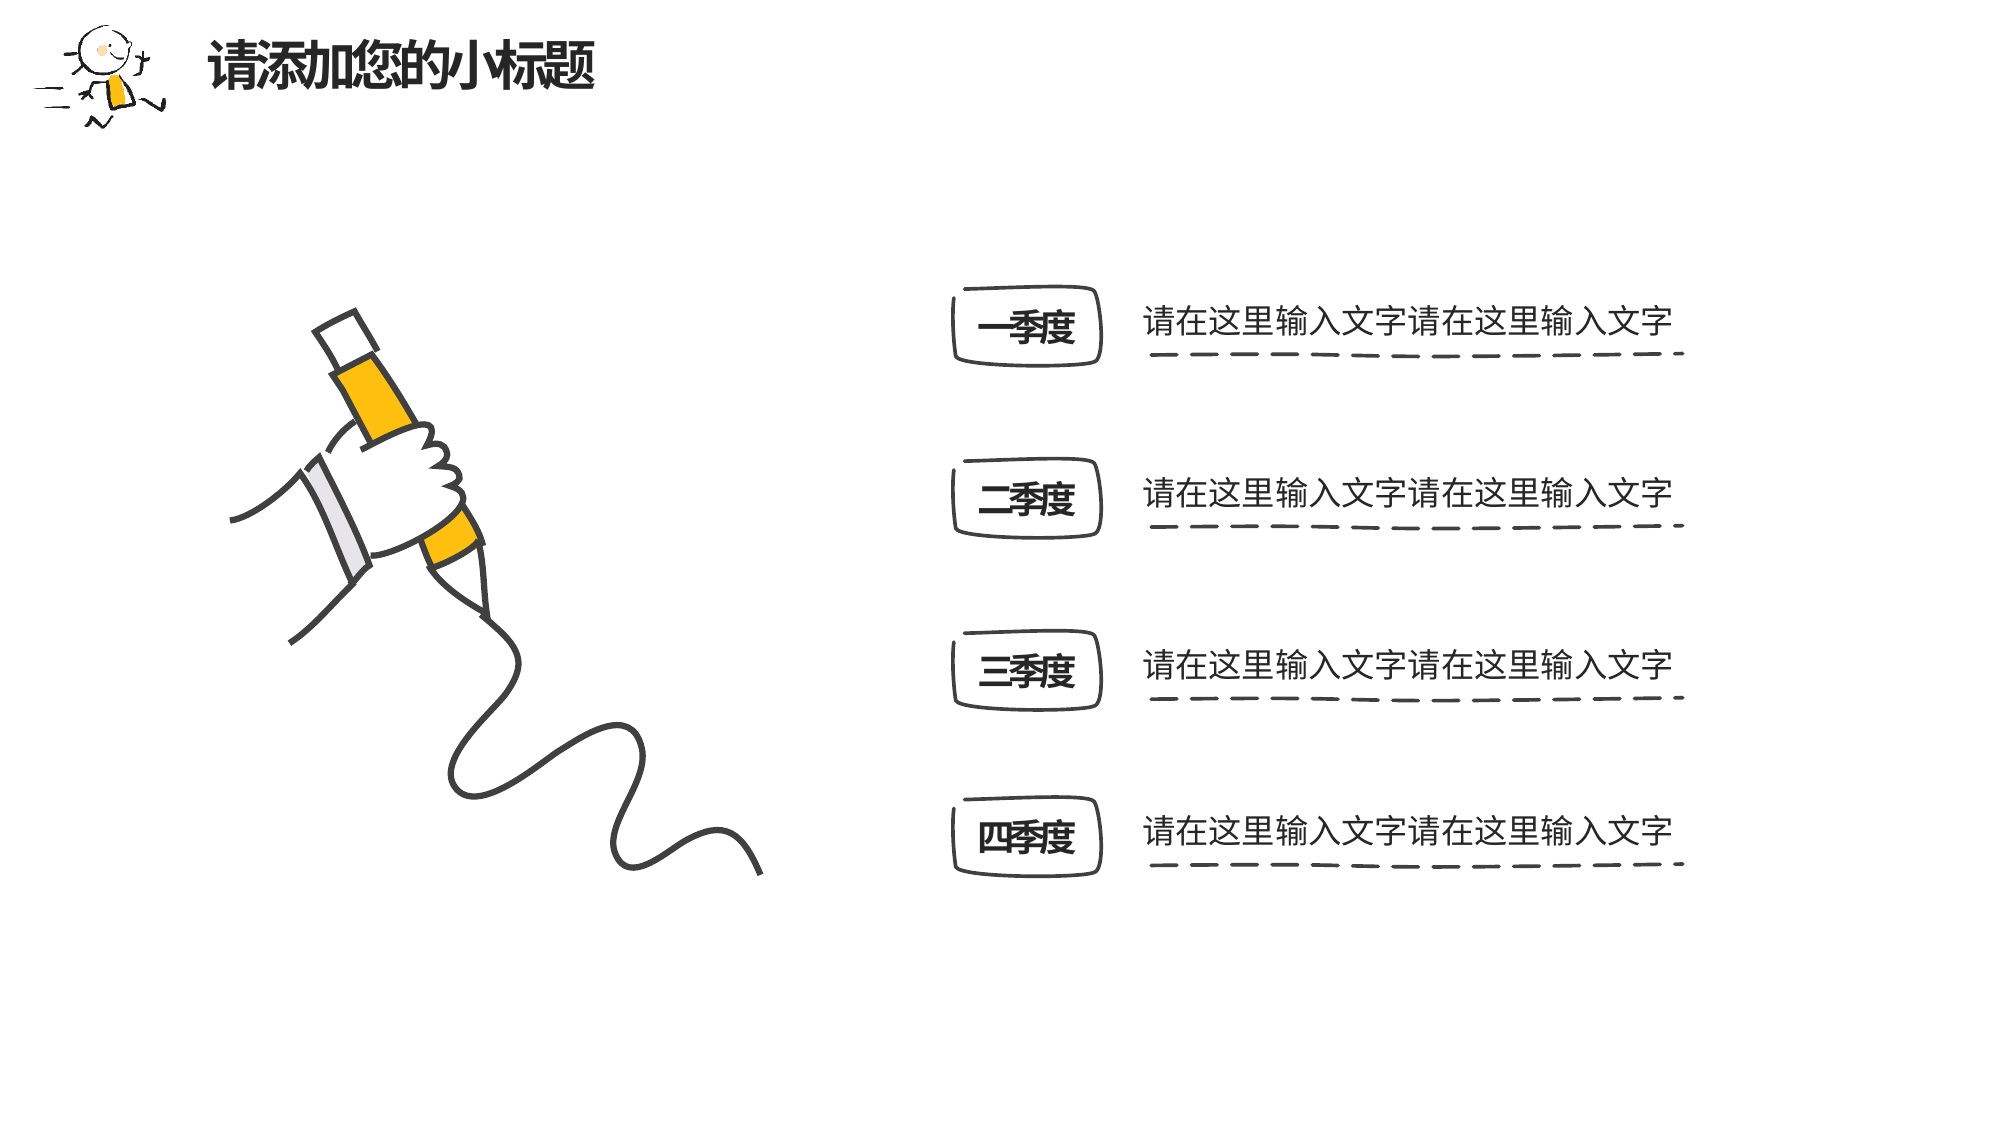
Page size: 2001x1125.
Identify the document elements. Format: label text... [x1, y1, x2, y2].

text_box 二季度 [951, 457, 1103, 539]
text_box 请在这里输入文字请在这里输入文字 [1127, 793, 1880, 858]
text_box 三季度 [951, 629, 1103, 711]
text_box [1150, 352, 1684, 358]
text_box [1150, 696, 1684, 702]
text_box 请在这里输入文字请在这里输入文字 [1127, 454, 1880, 520]
picture [19, 17, 176, 140]
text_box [250, 317, 692, 948]
text_box 请在这里输入文字请在这里输入文字 [1127, 282, 1880, 348]
text_box 一季度 [951, 285, 1103, 367]
text_box 请添加您的小标题 [191, 23, 612, 104]
text_box [1150, 524, 1684, 530]
text_box 请在这里输入文字请在这里输入文字 [1127, 627, 1880, 692]
text_box 四季度 [951, 796, 1103, 878]
text_box [1150, 863, 1684, 868]
